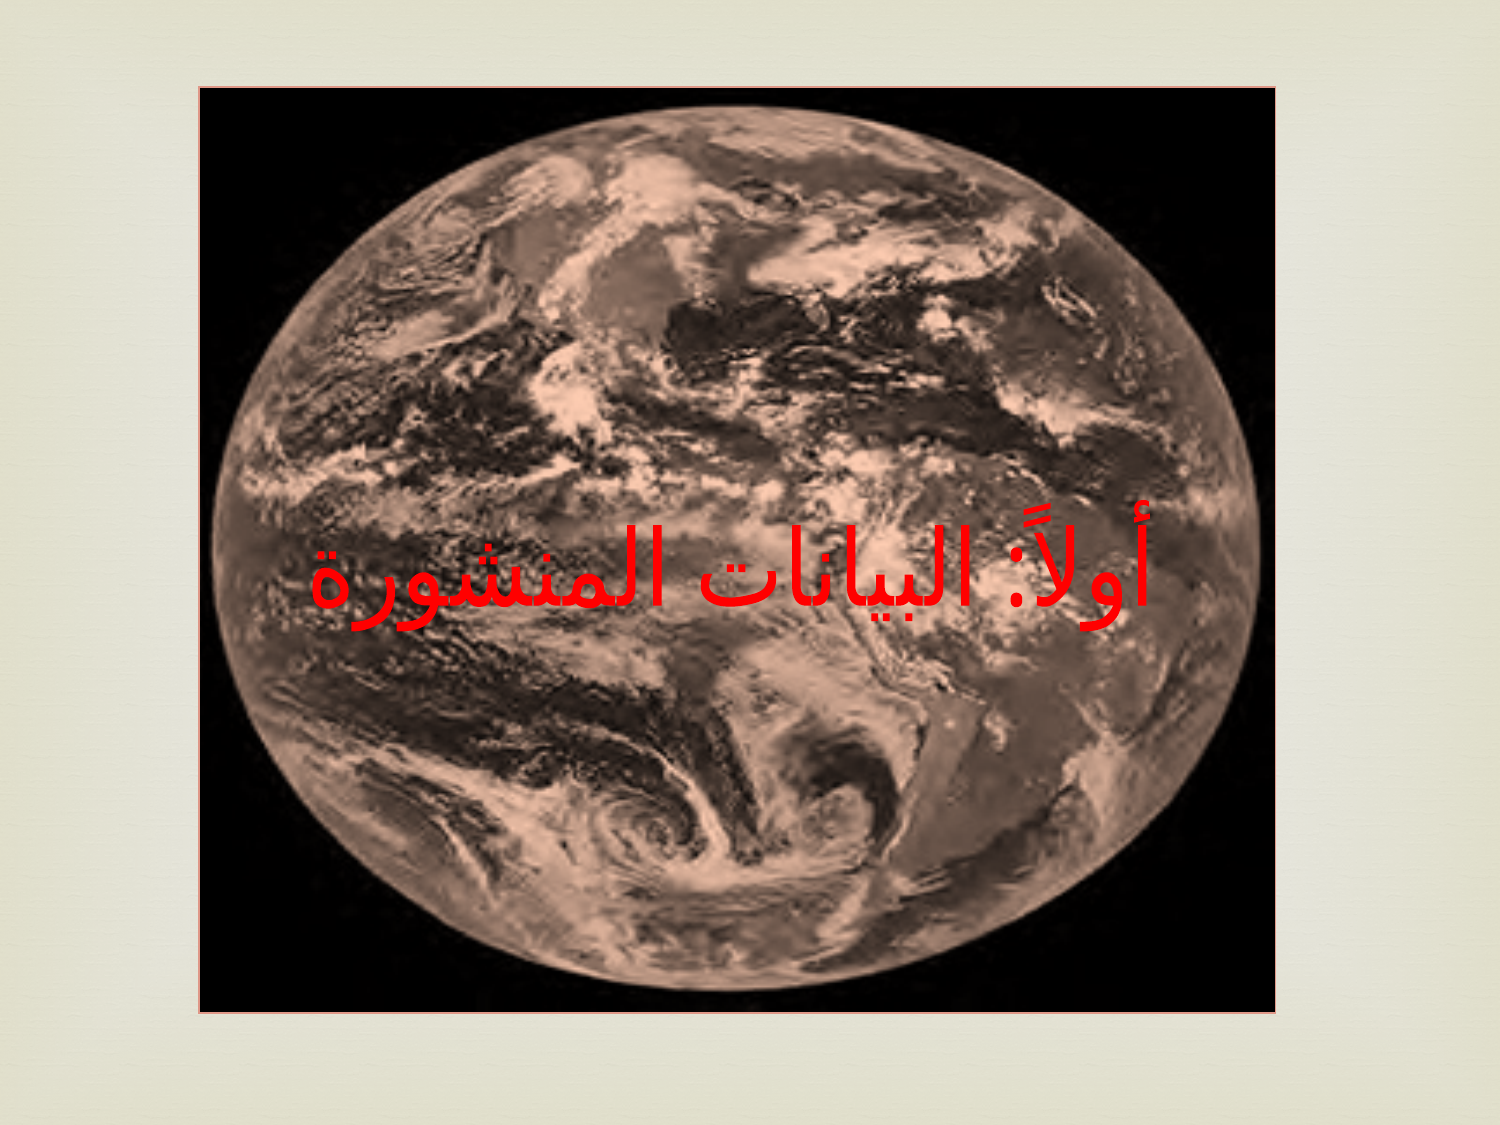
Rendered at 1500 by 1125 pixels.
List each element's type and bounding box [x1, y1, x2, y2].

picture [199, 86, 1276, 1013]
